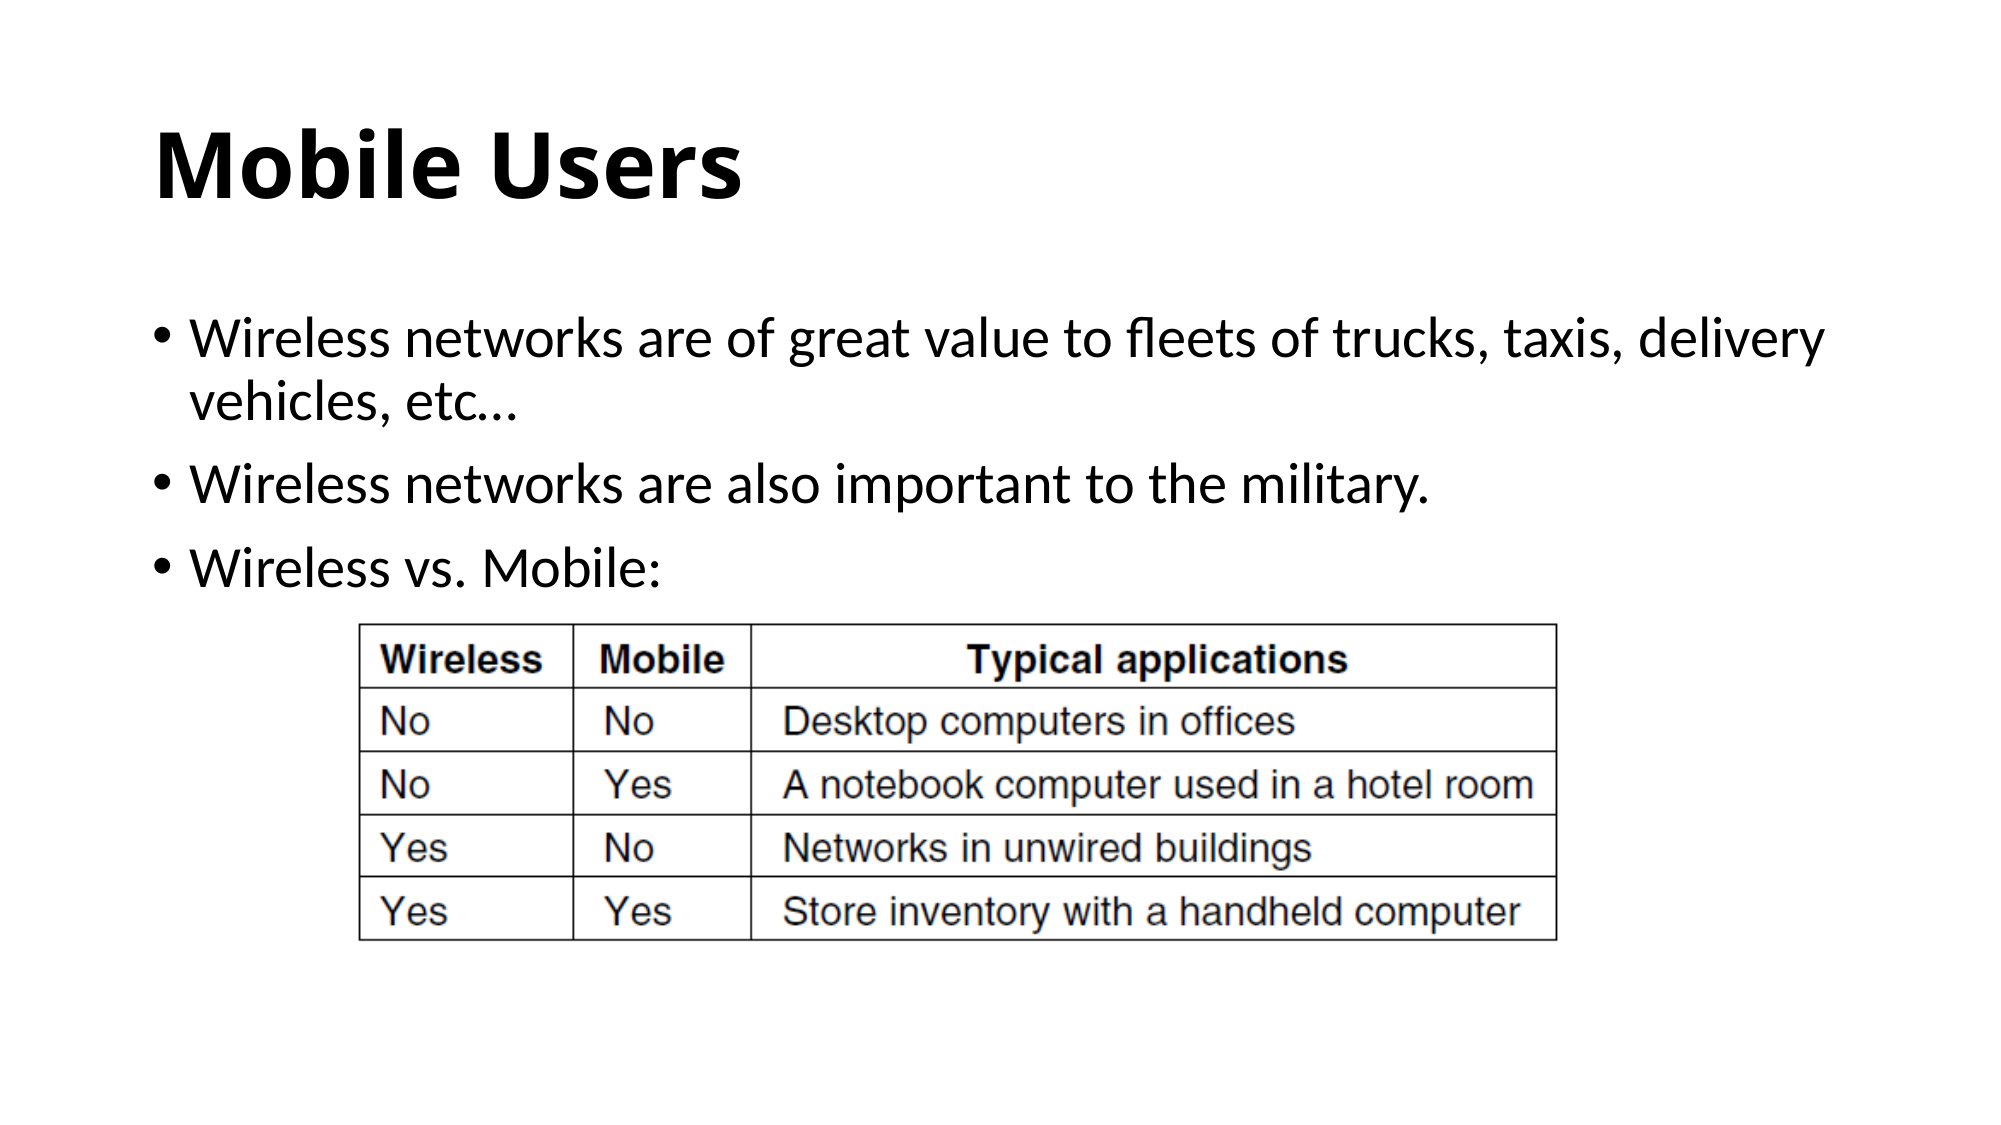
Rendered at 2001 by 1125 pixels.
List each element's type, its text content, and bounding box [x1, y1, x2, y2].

list Wireless networks are of great value to fleets of trucks, taxis, delivery vehicles, etc… Wireless networks are also important to the military. Wireless vs. Mobile: [137, 299, 1863, 1014]
picture [330, 593, 1596, 983]
title Mobile Users [137, 59, 1863, 278]
